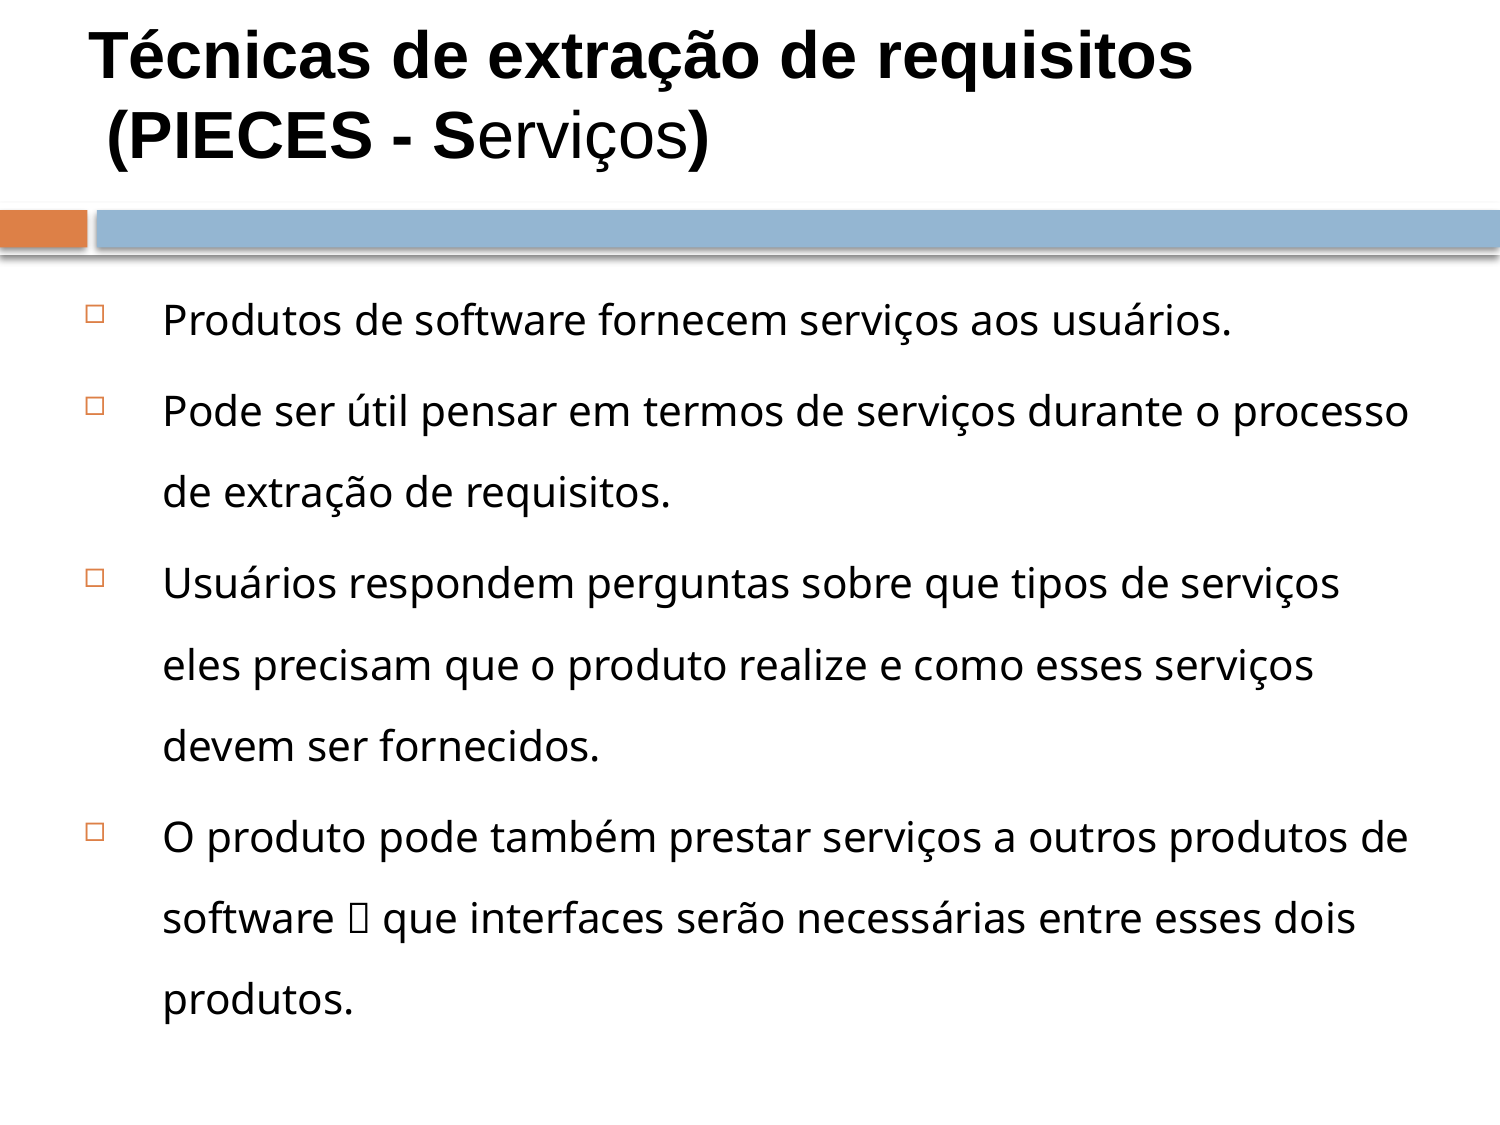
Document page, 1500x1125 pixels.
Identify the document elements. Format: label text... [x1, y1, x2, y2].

text_box Técnicas de extração de requisitos (PIECES - Serviços) [73, 52, 1349, 180]
list Produtos de software fornecem serviços aos usuários. Pode ser útil pensar em termos de serviços durante o processo de extração de requisitos. Usuários respondem perguntas sobre que tipos de serviços eles precisam que o produto realize e como esses serviços devem ser fornecidos. O produto pode também prestar serviços a outros produtos de software  que interfaces serão necessárias entre esses dois produtos. [69, 255, 1438, 1035]
